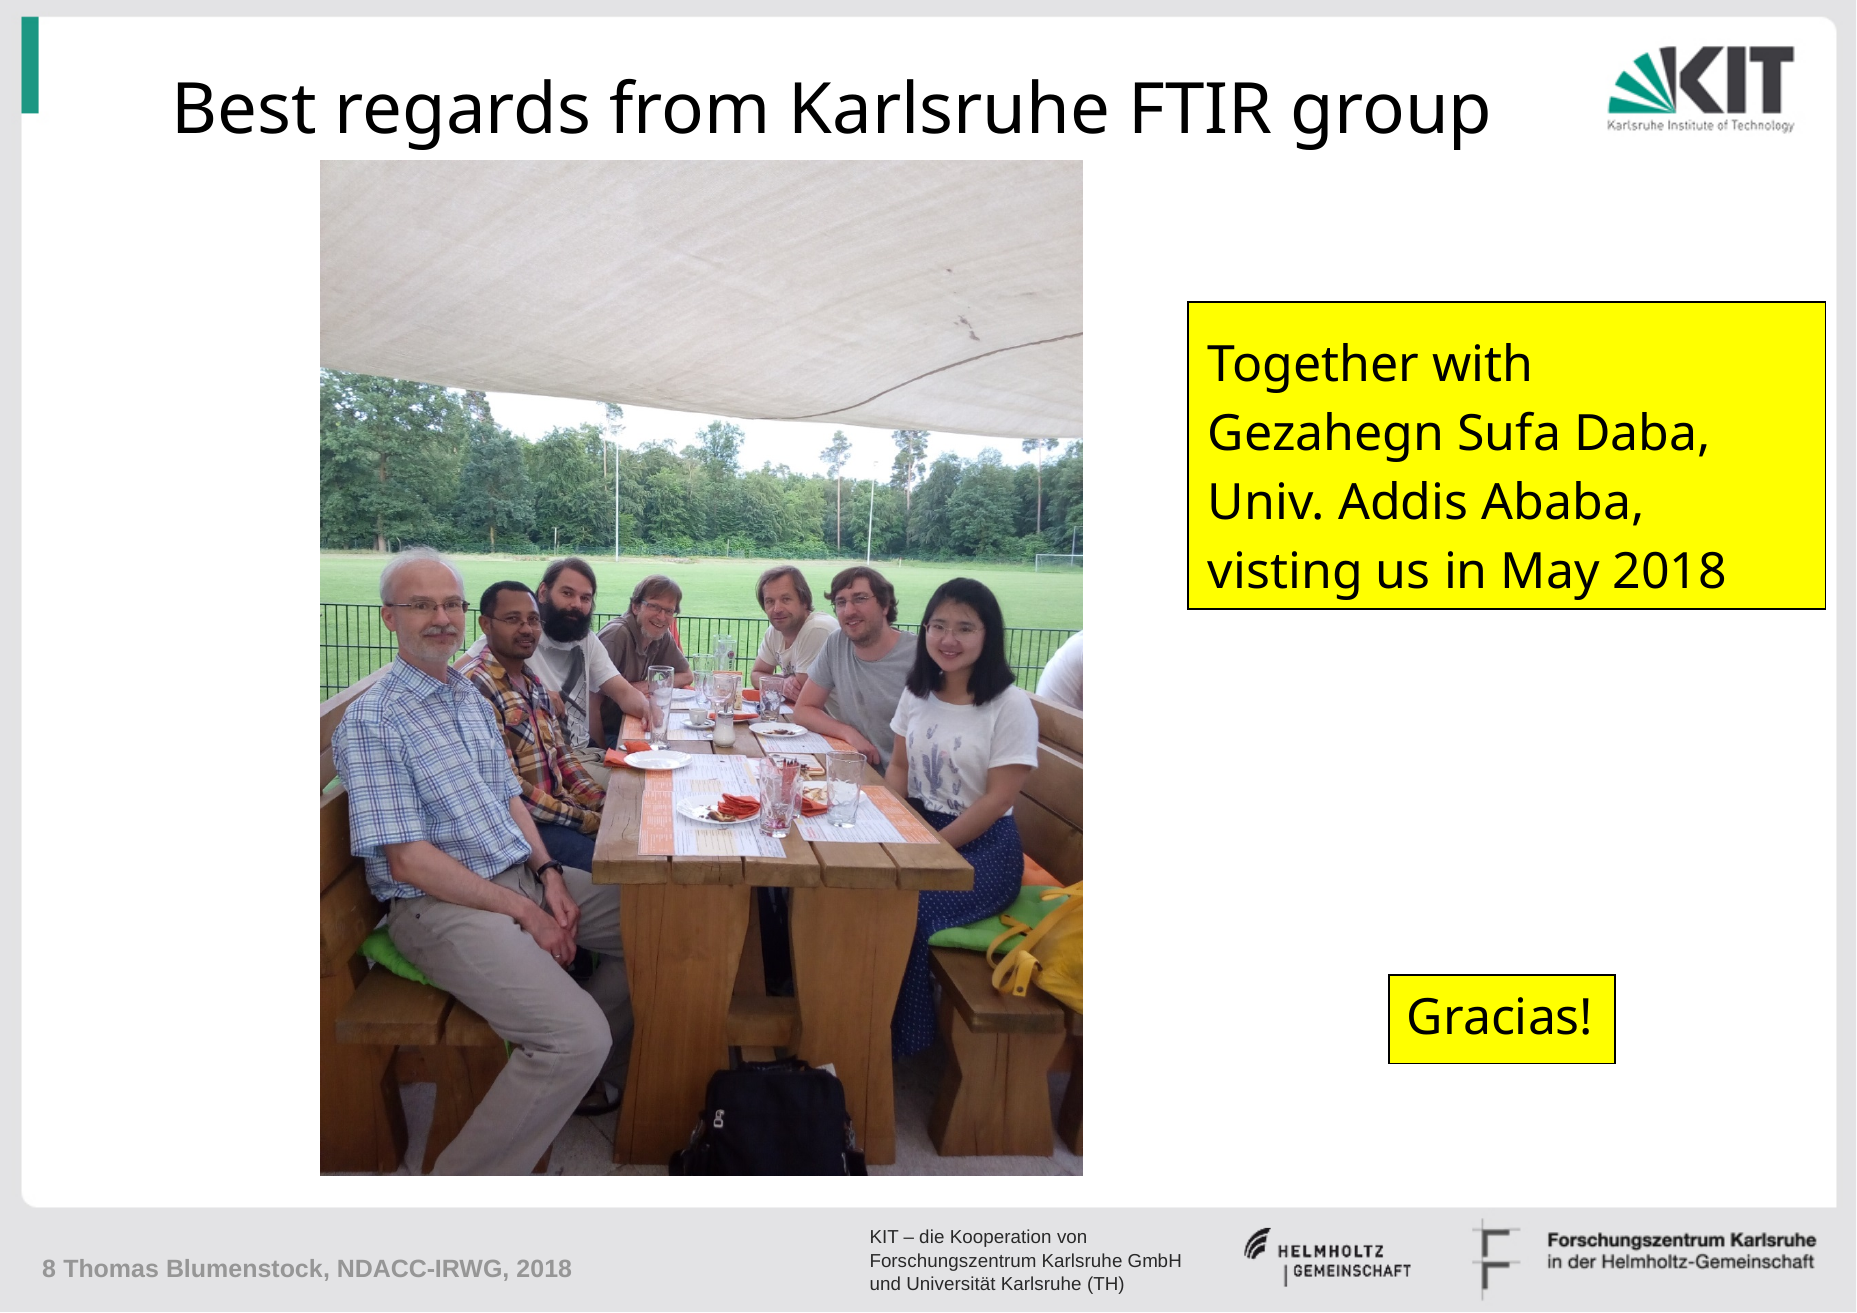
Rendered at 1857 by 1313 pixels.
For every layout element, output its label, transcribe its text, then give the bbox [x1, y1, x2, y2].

text_box Best regards from Karlsruhe FTIR group [0, 49, 1704, 149]
text_box Together with Gezahegn Sufa Daba, Univ. Addis Ababa, visting us in May 2018 [1188, 301, 1826, 610]
picture [0, 0, 1857, 1312]
text_box Gracias! [1388, 975, 1615, 1064]
footer 8 Thomas Blumenstock, NDACC-IRWG, 2018 [42, 1246, 704, 1283]
